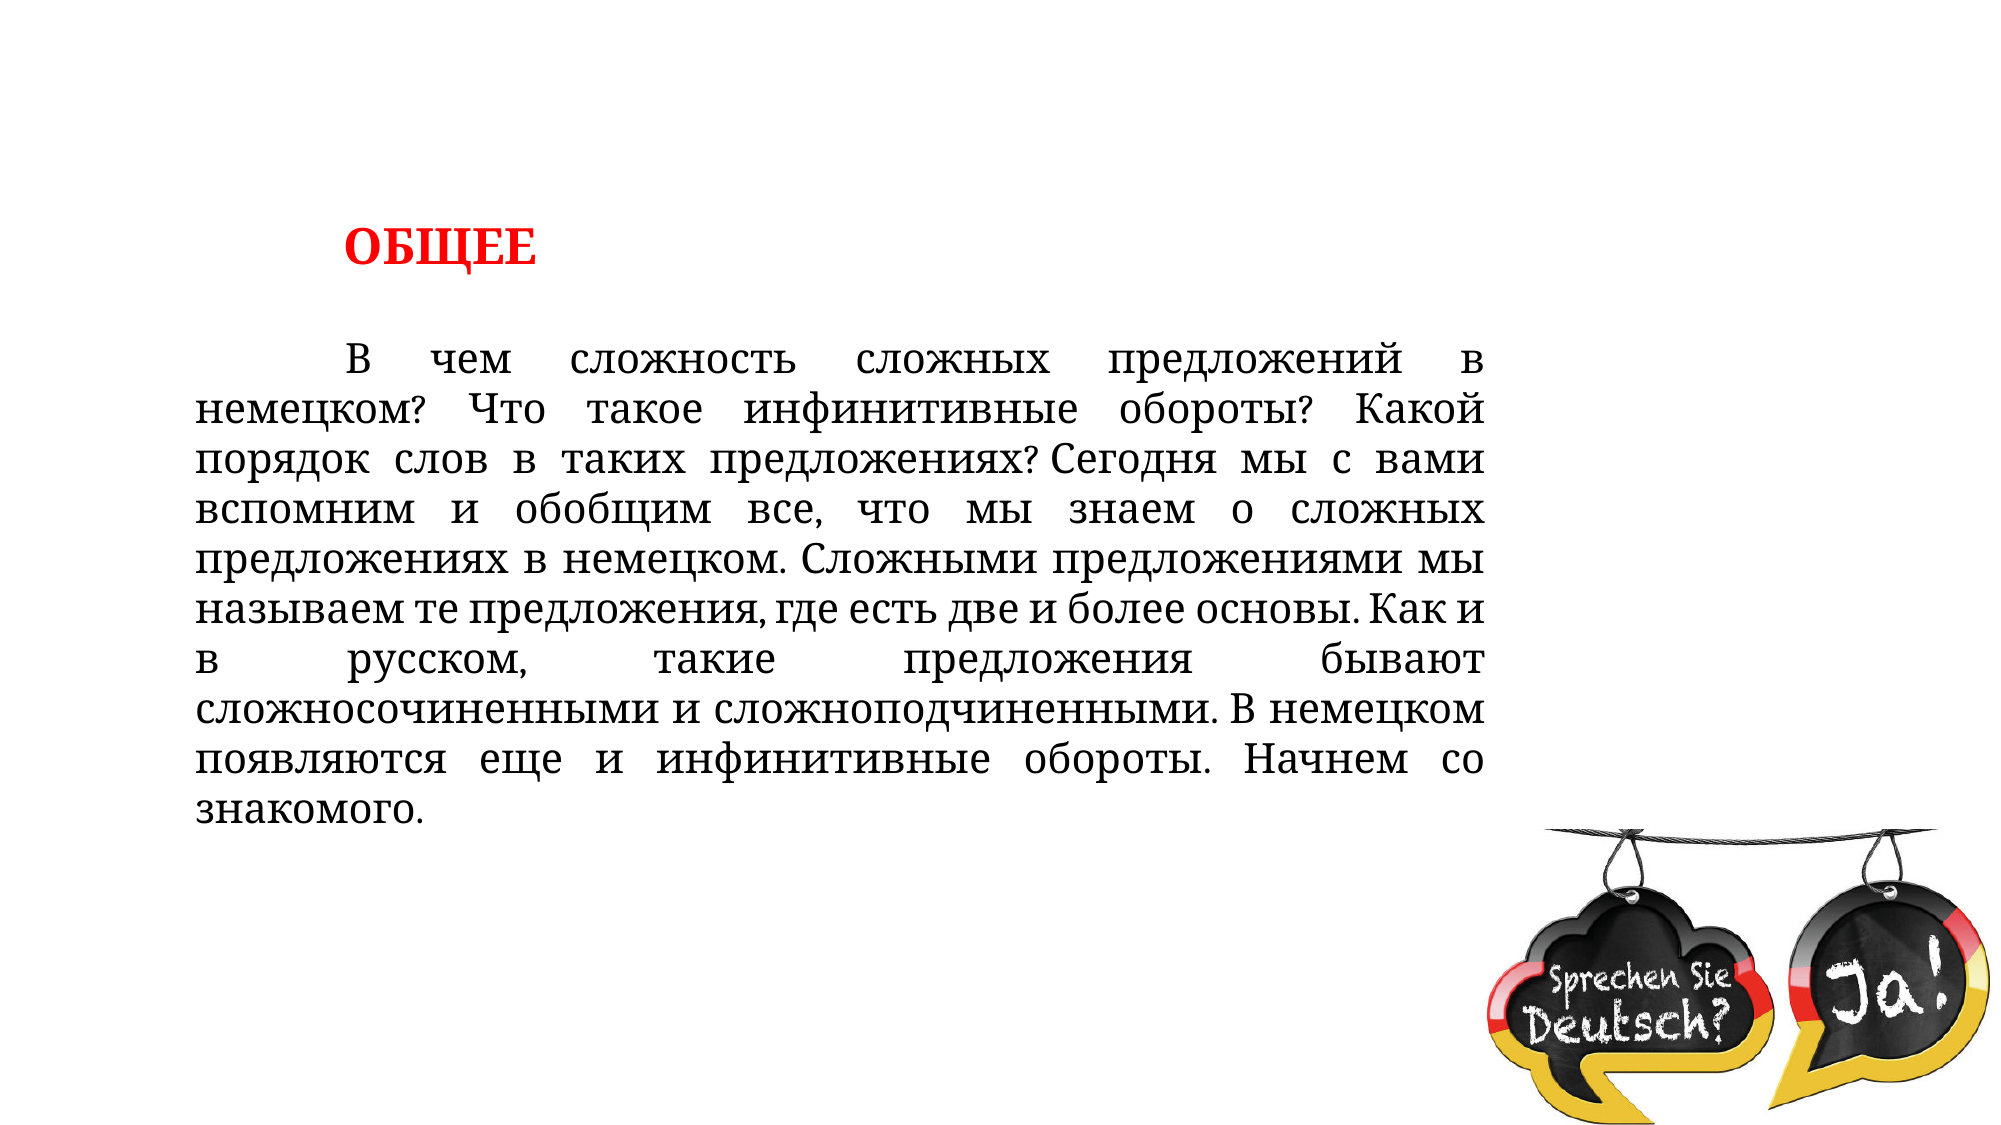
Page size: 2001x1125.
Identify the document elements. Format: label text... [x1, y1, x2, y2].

text_box В чем сложность сложных предложений в немецком? Что такое инфинитивные обороты? Какой порядок слов в таких предложениях? Сегодня мы с вами вспомним и обобщим все, что мы знаем о сложных предложениях в немецком. Сложными предложениями мы называем те предложения, где есть две и более основы. Как и в русском, такие предложения бывают сложносочиненными и сложноподчиненными. В немецком появляются еще и инфинитивные обороты. Начнем со знакомого. [180, 324, 1500, 840]
picture [1475, 829, 2000, 1125]
text_box ОБЩЕЕ [328, 206, 557, 282]
